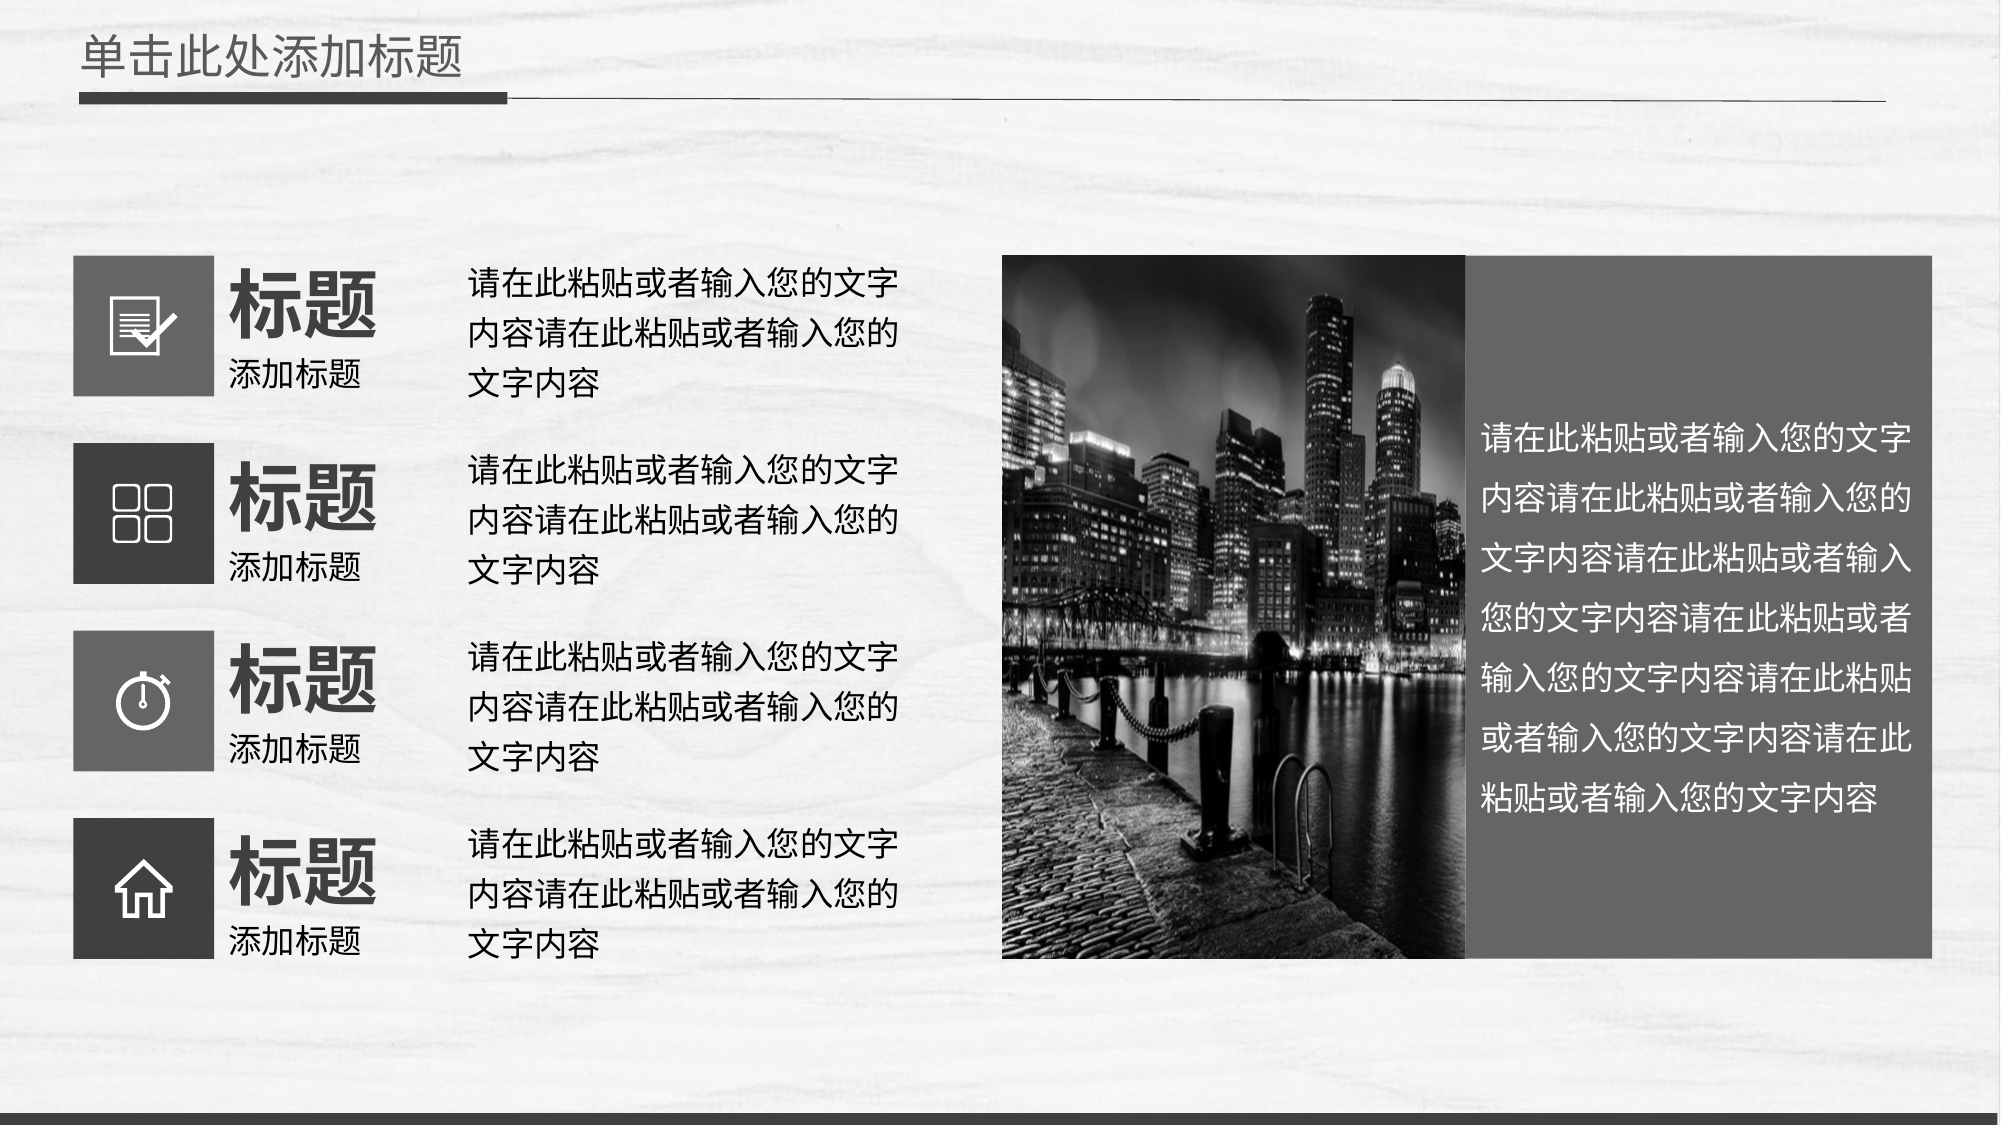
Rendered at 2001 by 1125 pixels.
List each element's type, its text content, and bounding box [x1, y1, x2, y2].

text_box 请在此粘贴或者输入您的文字内容请在此粘贴或者输入您的文字内容 [453, 806, 928, 971]
text_box 添加标题 [214, 912, 453, 968]
text_box [72, 630, 215, 772]
text_box 添加标题 [214, 538, 453, 594]
text_box [113, 857, 174, 920]
text_box 标题 [214, 250, 453, 345]
text_box [0, 1112, 1998, 1125]
text_box [108, 295, 180, 357]
text_box [72, 817, 215, 960]
text_box [72, 255, 215, 397]
text_box 标题 [214, 816, 453, 912]
text_box [114, 670, 173, 732]
picture [0, 0, 2001, 1125]
text_box [111, 482, 142, 513]
text_box [111, 514, 142, 544]
text_box 单击此处添加标题 [64, 15, 522, 95]
text_box 请在此粘贴或者输入您的文字内容请在此粘贴或者输入您的文字内容 [453, 619, 928, 784]
text_box 添加标题 [214, 345, 453, 401]
text_box [1001, 255, 1467, 960]
text_box [78, 95, 508, 105]
text_box 请在此粘贴或者输入您的文字内容请在此粘贴或者输入您的文字内容 [453, 245, 928, 410]
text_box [507, 98, 1886, 102]
text_box 请在此粘贴或者输入您的文字内容请在此粘贴或者输入您的文字内容请在此粘贴或者输入您的文字内容请在此粘贴或者输入您的文字内容请在此粘贴或者输入您的文字内容请在此粘贴或者输入您的文字内容 [1467, 255, 1933, 960]
text_box [72, 442, 215, 585]
text_box [143, 482, 174, 513]
text_box 请在此粘贴或者输入您的文字内容请在此粘贴或者输入您的文字内容 [453, 432, 928, 597]
text_box 标题 [214, 624, 453, 720]
text_box 标题 [215, 443, 453, 538]
text_box [143, 514, 174, 544]
text_box 添加标题 [214, 720, 453, 776]
